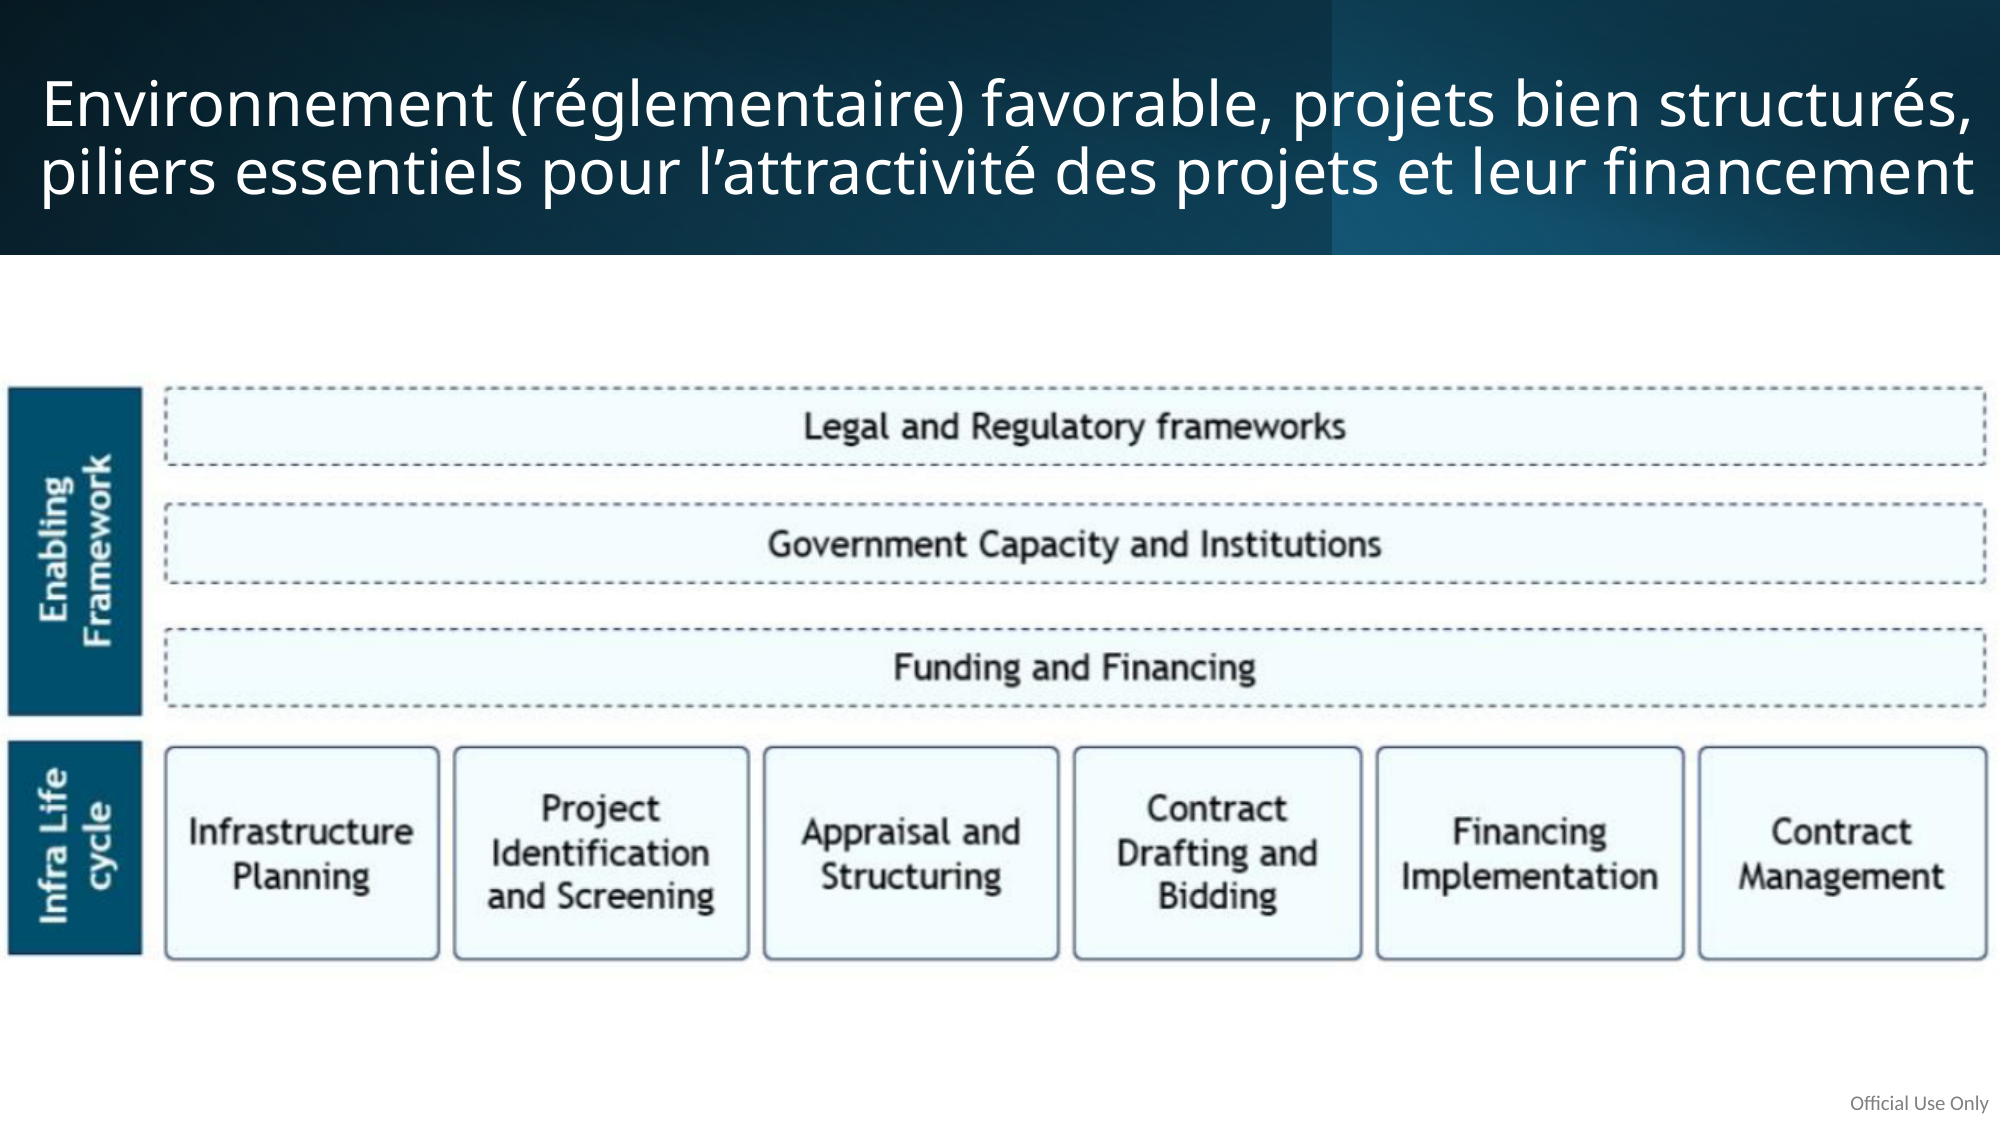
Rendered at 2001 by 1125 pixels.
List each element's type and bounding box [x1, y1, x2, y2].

picture [0, 0, 2000, 256]
picture [0, 372, 2000, 979]
